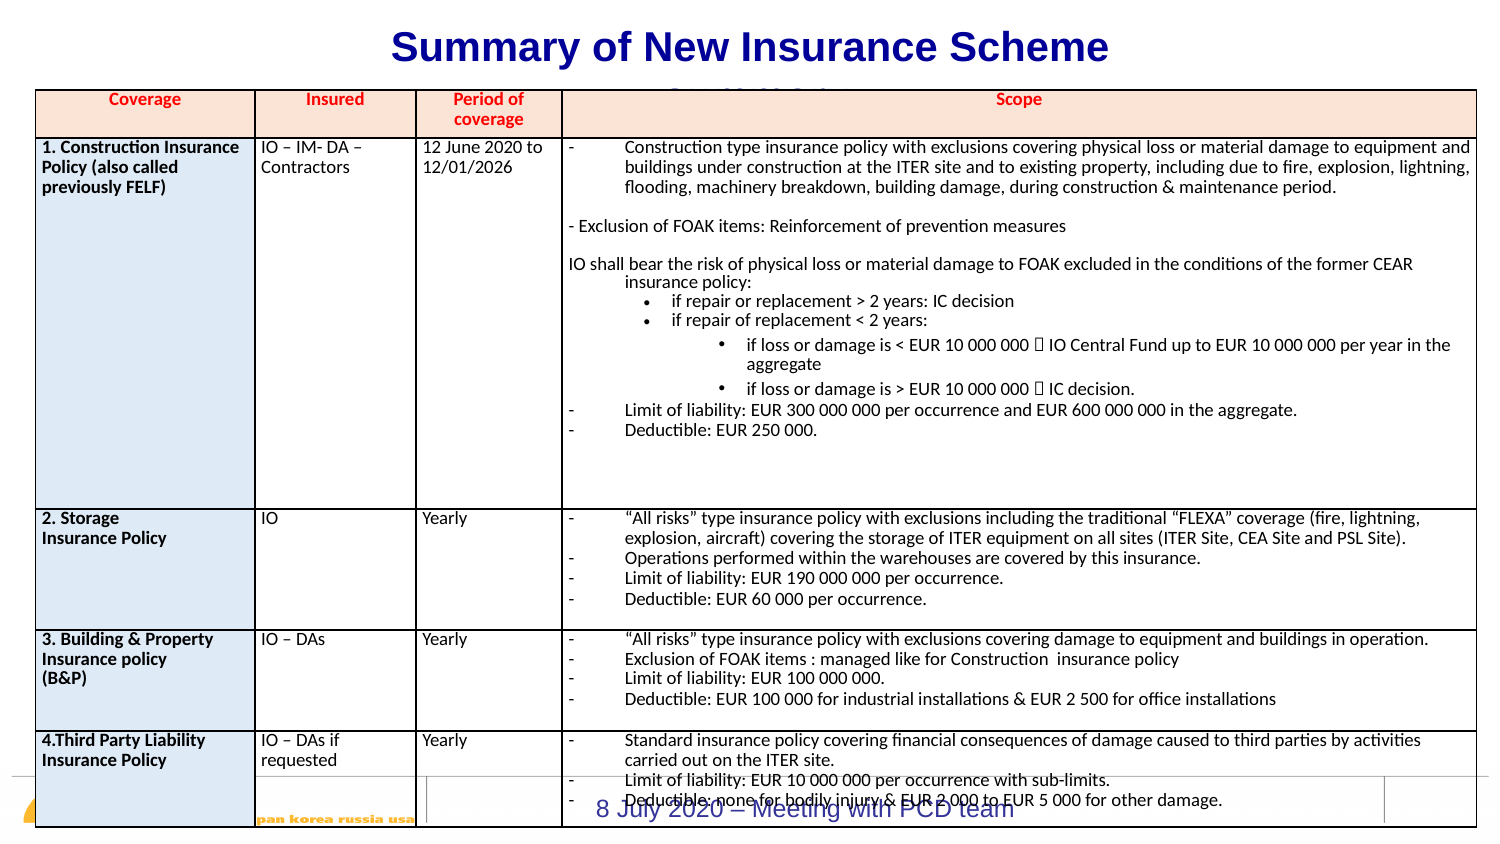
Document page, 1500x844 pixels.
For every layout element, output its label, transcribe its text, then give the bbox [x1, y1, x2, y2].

table_cell Yearly [417, 631, 561, 730]
table_cell Yearly [417, 510, 561, 629]
title Summary of New Insurance Scheme summary [17, 0, 1495, 141]
picture [0, 767, 1500, 844]
table_cell IO – DAs [256, 631, 415, 730]
table_cell “All risks” type insurance policy with exclusions including the traditional “FLEXA” coverage (fire, lightning, explosion, aircraft) covering the storage of ITER equipment on all sites (ITER Site, CEA Site and PSL Site). Operations performed within the warehouses are covered by this insurance. Limit of liability: EUR 190 000 000 per occurrence. Deductible: EUR 60 000 per occurrence. [563, 510, 1476, 629]
table_cell 1. Construction Insurance Policy (also called previously FELF) [36, 139, 254, 508]
table_header Period of coverage [417, 91, 561, 137]
table_cell IO [256, 510, 415, 629]
table_cell “All risks” type insurance policy with exclusions covering damage to equipment and buildings in operation. Exclusion of FOAK items : managed like for Construction insurance policy Limit of liability: EUR 100 000 000. Deductible: EUR 100 000 for industrial installations & EUR 2 500 for office installations [563, 631, 1476, 730]
table_cell Construction type insurance policy with exclusions covering physical loss or material damage to equipment and buildings under construction at the ITER site and to existing property, including due to fire, explosion, lightning, flooding, machinery breakdown, building damage, during construction & maintenance period. - Exclusion of FOAK items: Reinforcement of prevention measures IO shall bear the risk of physical loss or material damage to FOAK excluded in the conditions of the former CEAR insurance policy: if repair or replacement > 2 years: IC decision if repair of replacement < 2 years: if loss or damage is < EUR 10 000 000  IO Central Fund up to EUR 10 000 000 per year in the aggregate if loss or damage is > EUR 10 000 000  IC decision. Limit of liability: EUR 300 000 000 per occurrence and EUR 600 000 000 in the aggregate. Deductible: EUR 250 000. [563, 139, 1476, 508]
table_header Coverage [36, 91, 254, 137]
table_header Scope [563, 91, 1476, 137]
table_cell IO – IM- DA – Contractors [256, 139, 415, 508]
table_cell 4.Third Party Liability Insurance Policy [36, 732, 254, 826]
table_cell Yearly [417, 732, 561, 826]
table_cell IO – DAs if requested [256, 732, 415, 826]
table_cell 12 June 2020 to 12/01/2026 [417, 139, 561, 508]
table_header Insured [256, 91, 415, 137]
table_cell 3. Building & Property Insurance policy (B&P) [36, 631, 254, 730]
table_cell Standard insurance policy covering financial consequences of damage caused to third parties by activities carried out on the ITER site. Limit of liability: EUR 10 000 000 per occurrence with sub-limits. Deductible: none for bodily injury & EUR 2 000 to EUR 5 000 for other damage. [563, 732, 1476, 826]
table_cell 2. Storage Insurance Policy [36, 510, 254, 629]
